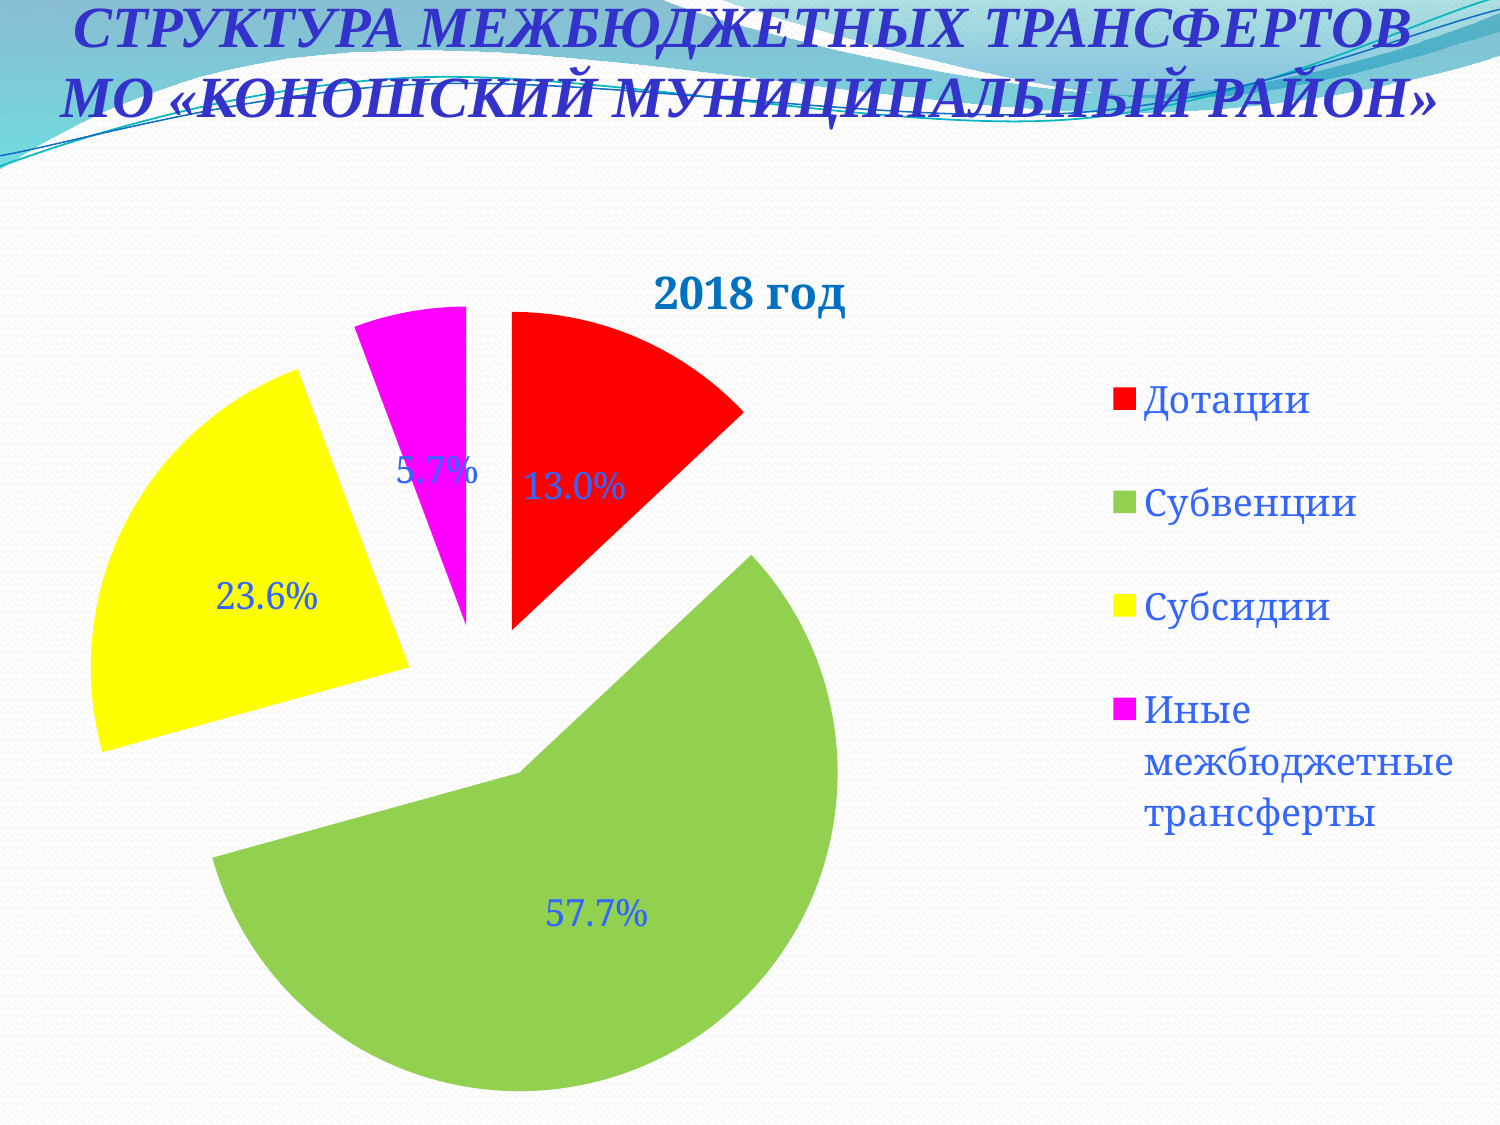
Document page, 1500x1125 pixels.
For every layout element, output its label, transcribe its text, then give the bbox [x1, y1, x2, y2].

title СТРУКТУРА МЕЖБЮДЖЕТНЫХ ТРАНСФЕРТОВ МО «КОНОШСКИЙ МУНИЦИПАЛЬНЫЙ РАЙОН» [0, 0, 1500, 200]
chart [0, 222, 1500, 1102]
